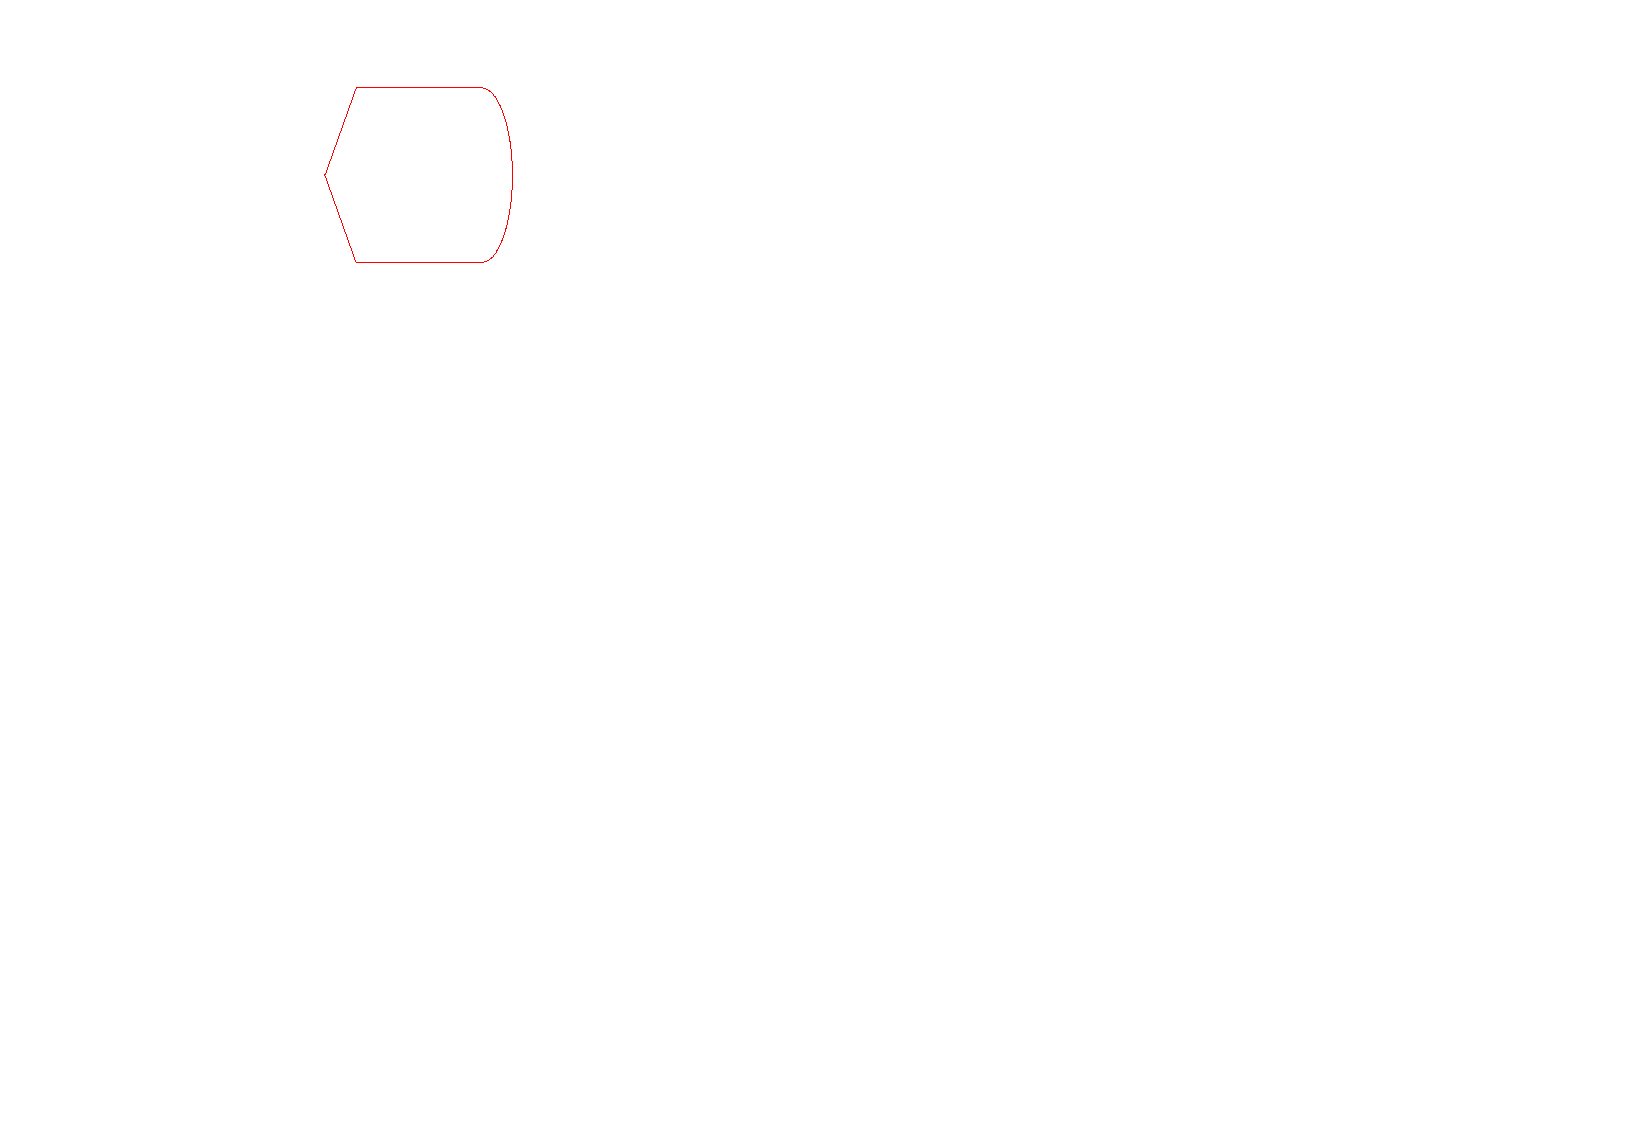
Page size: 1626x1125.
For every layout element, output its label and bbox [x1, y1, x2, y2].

text_box [324, 87, 513, 263]
